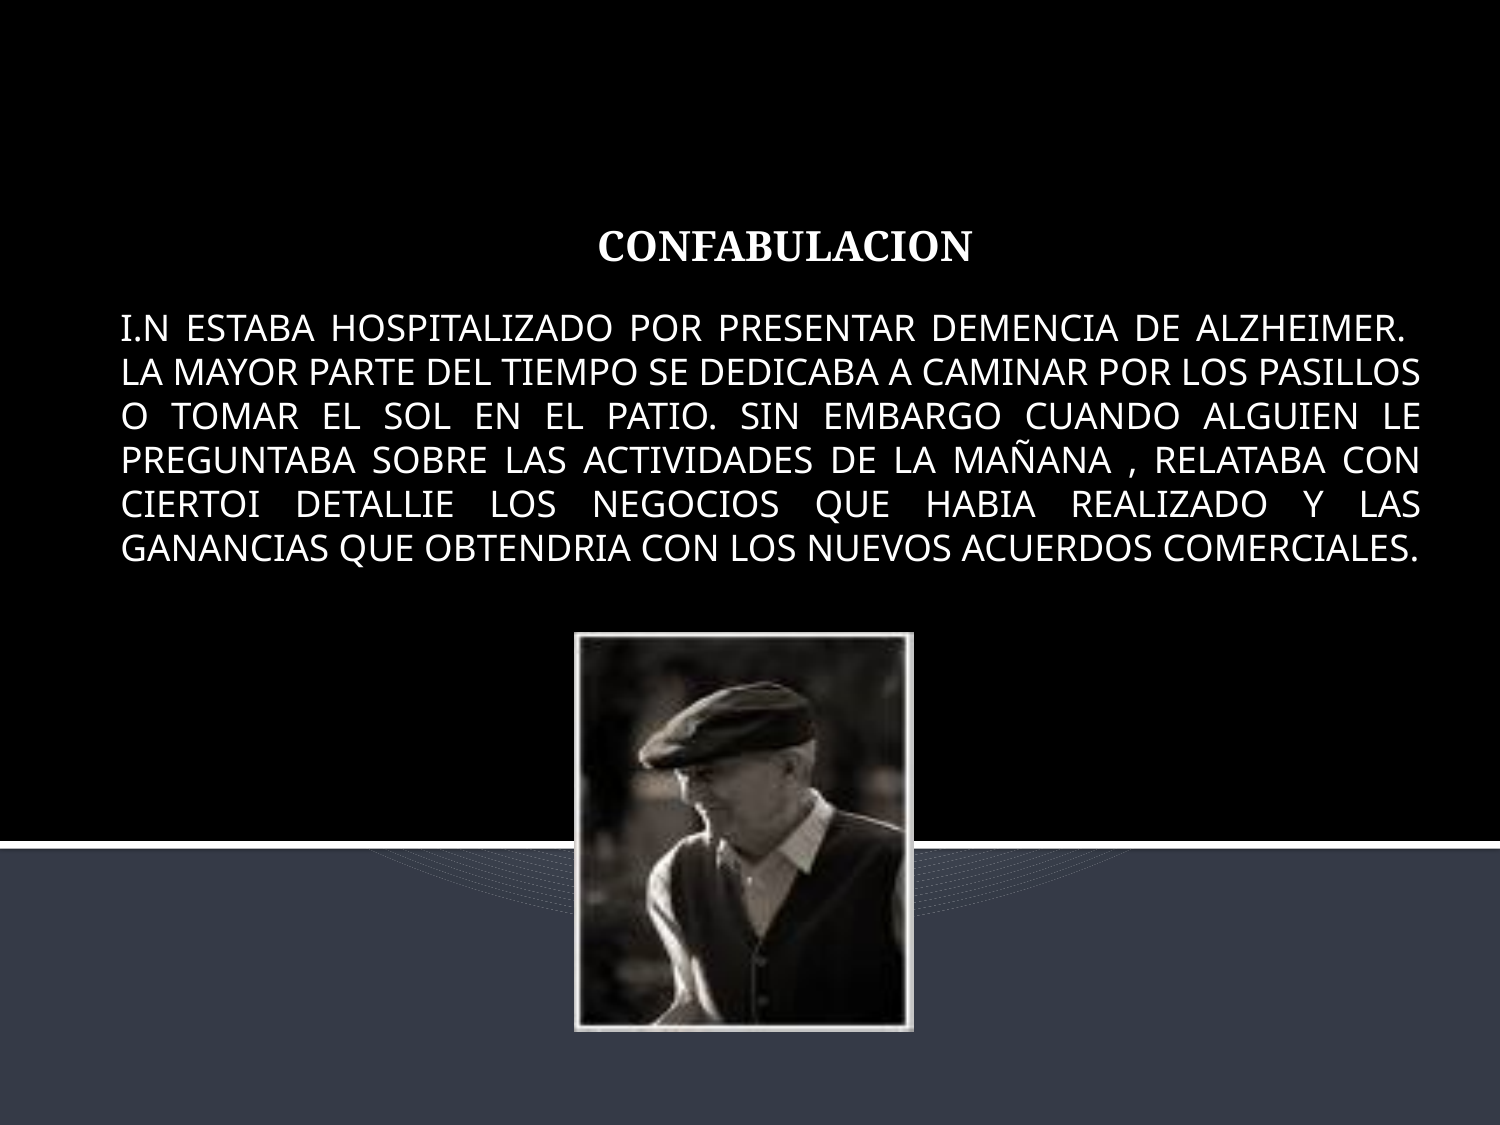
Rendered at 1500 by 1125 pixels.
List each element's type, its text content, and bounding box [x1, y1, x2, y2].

subtitle CONFABULACION [117, 105, 1443, 270]
title I.N ESTABA HOSPITALIZADO POR PRESENTAR DEMENCIA DE ALZHEIMER. LA MAYOR PARTE DEL TIEMPO SE DEDICABA A CAMINAR POR LOS PASILLOS O TOMAR EL SOL EN EL PATIO. SIN EMBARGO CUANDO ALGUIEN LE PREGUNTABA SOBRE LAS ACTIVIDADES DE LA MAÑANA , RELATABA CON CIERTOI DETALLIE LOS NEGOCIOS QUE HABIA REALIZADO Y LAS GANANCIAS QUE OBTENDRIA CON LOS NUEVOS ACUERDOS COMERCIALES. [105, 304, 1431, 580]
picture [574, 632, 915, 1032]
